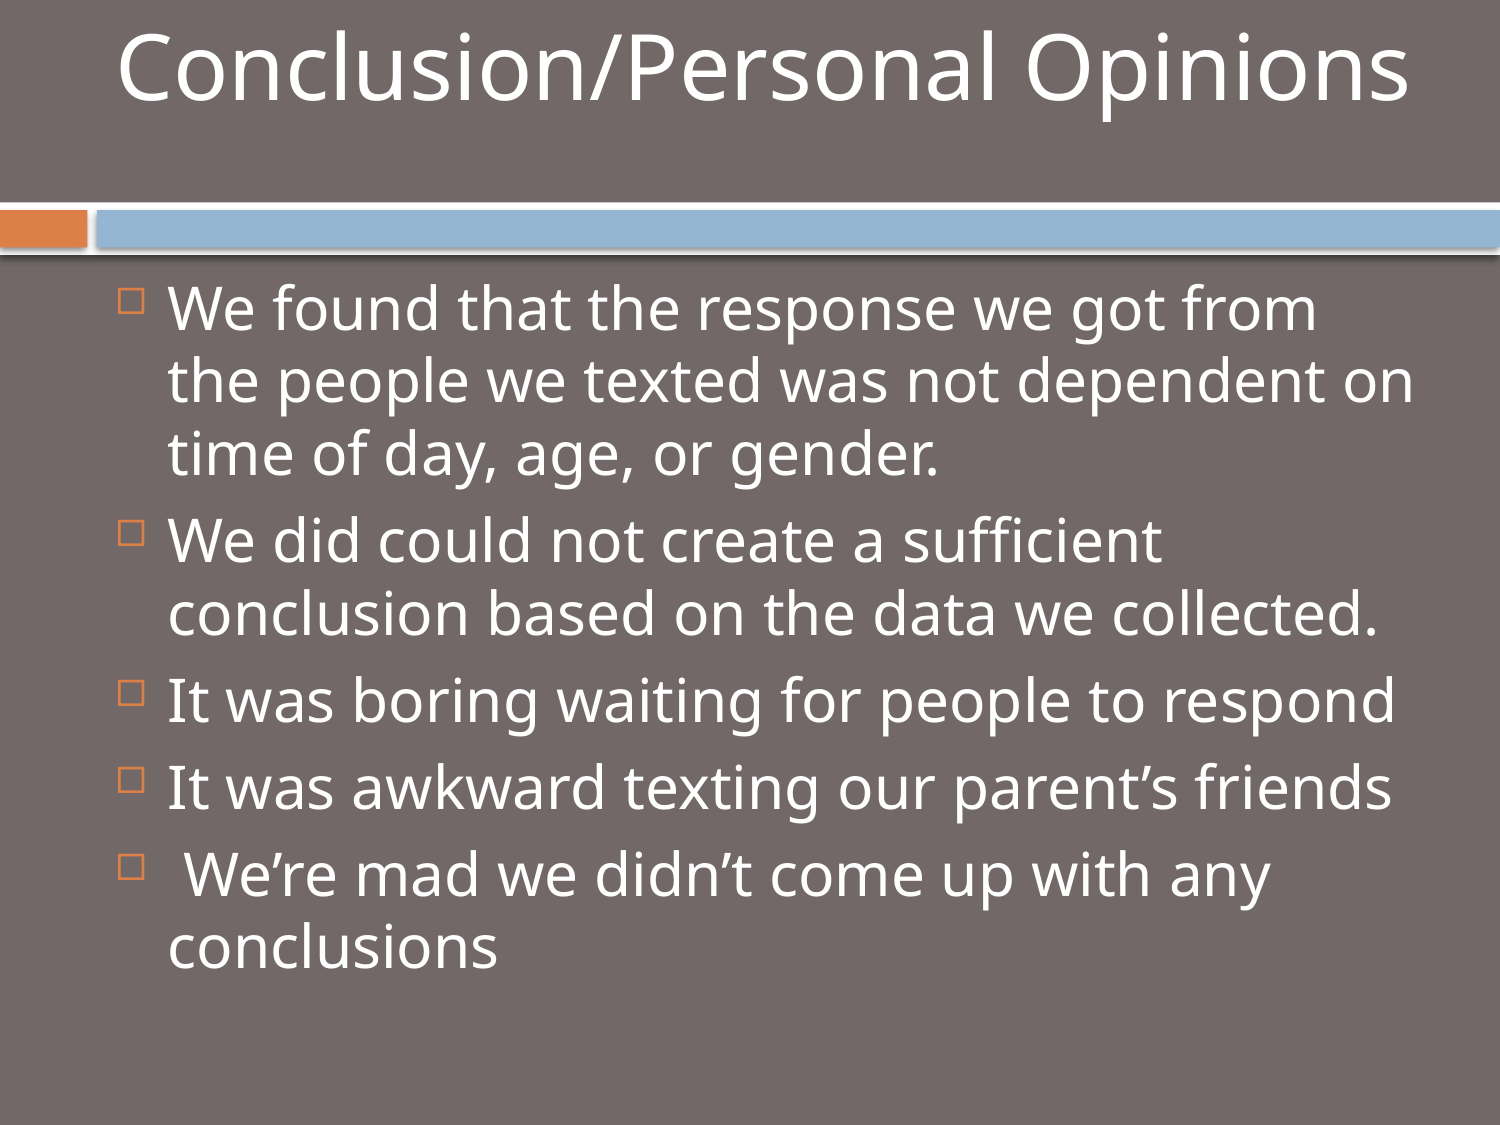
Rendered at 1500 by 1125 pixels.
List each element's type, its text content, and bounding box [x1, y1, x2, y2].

list We found that the response we got from the people we texted was not dependent on time of day, age, or gender. We did could not create a sufficient conclusion based on the data we collected. It was boring waiting for people to respond It was awkward texting our parent’s friends We’re mad we didn’t come up with any conclusions [100, 262, 1438, 1000]
title Conclusion/Personal Opinions [100, 37, 1438, 200]
